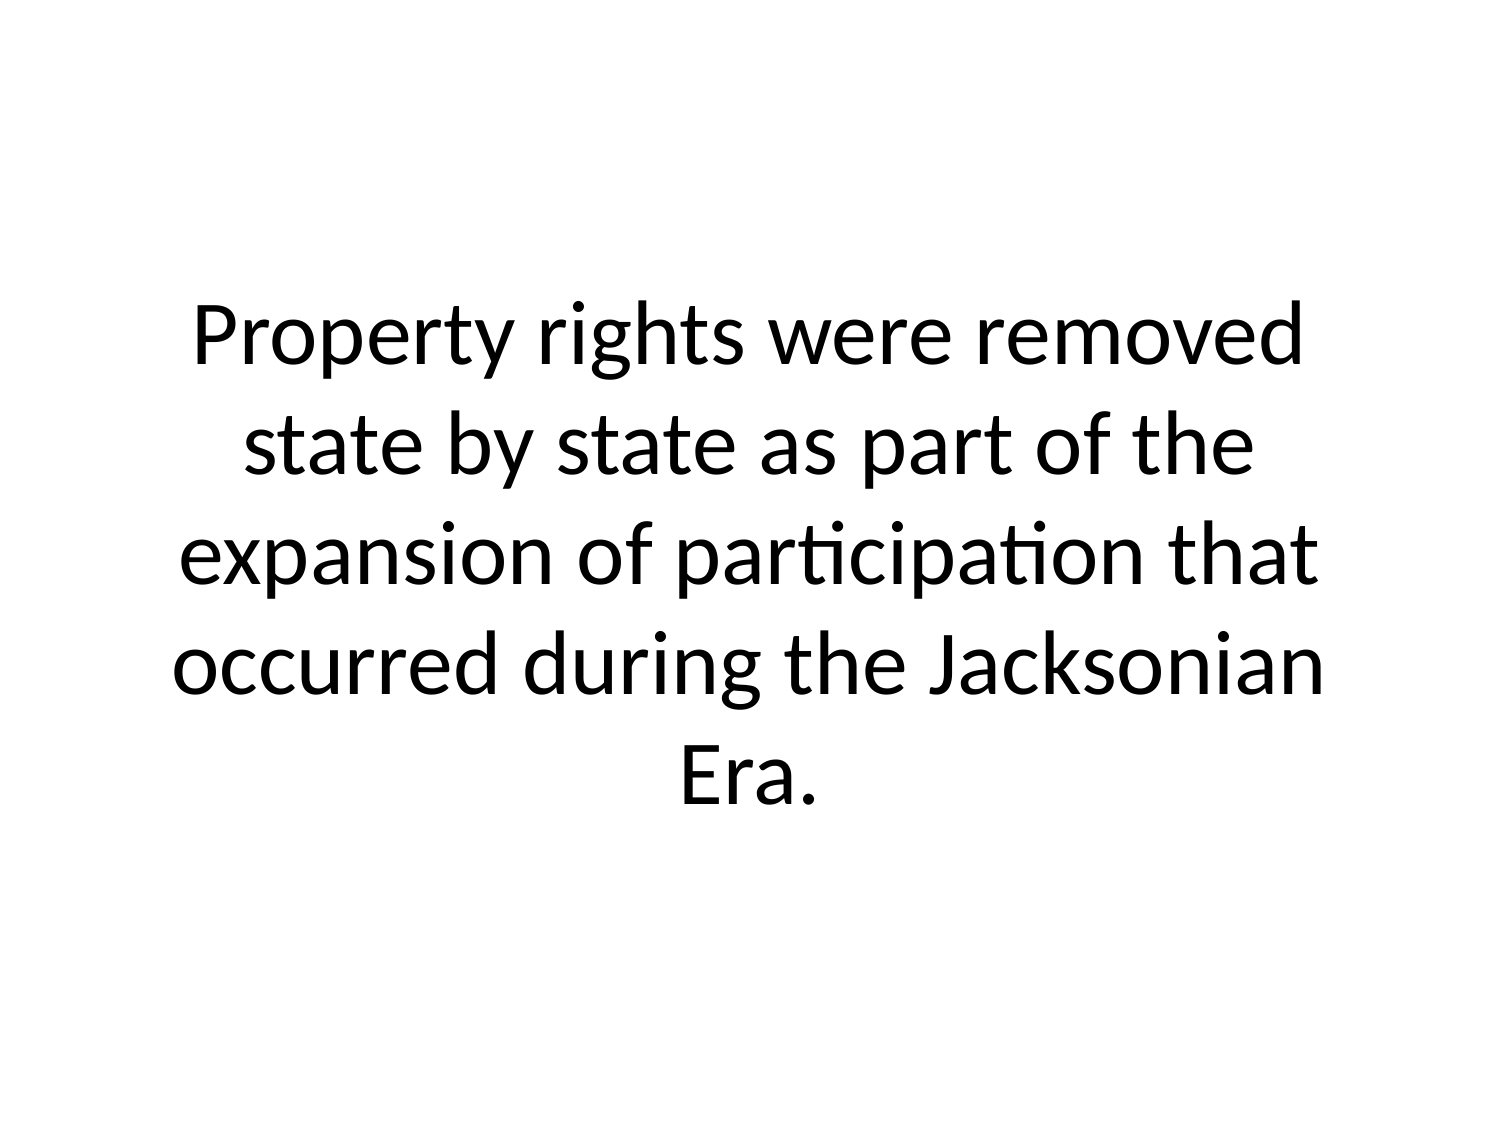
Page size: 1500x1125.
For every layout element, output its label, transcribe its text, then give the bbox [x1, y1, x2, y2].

title Property rights were removed state by state as part of the expansion of participation that occurred during the Jacksonian Era. [74, 44, 1426, 1051]
